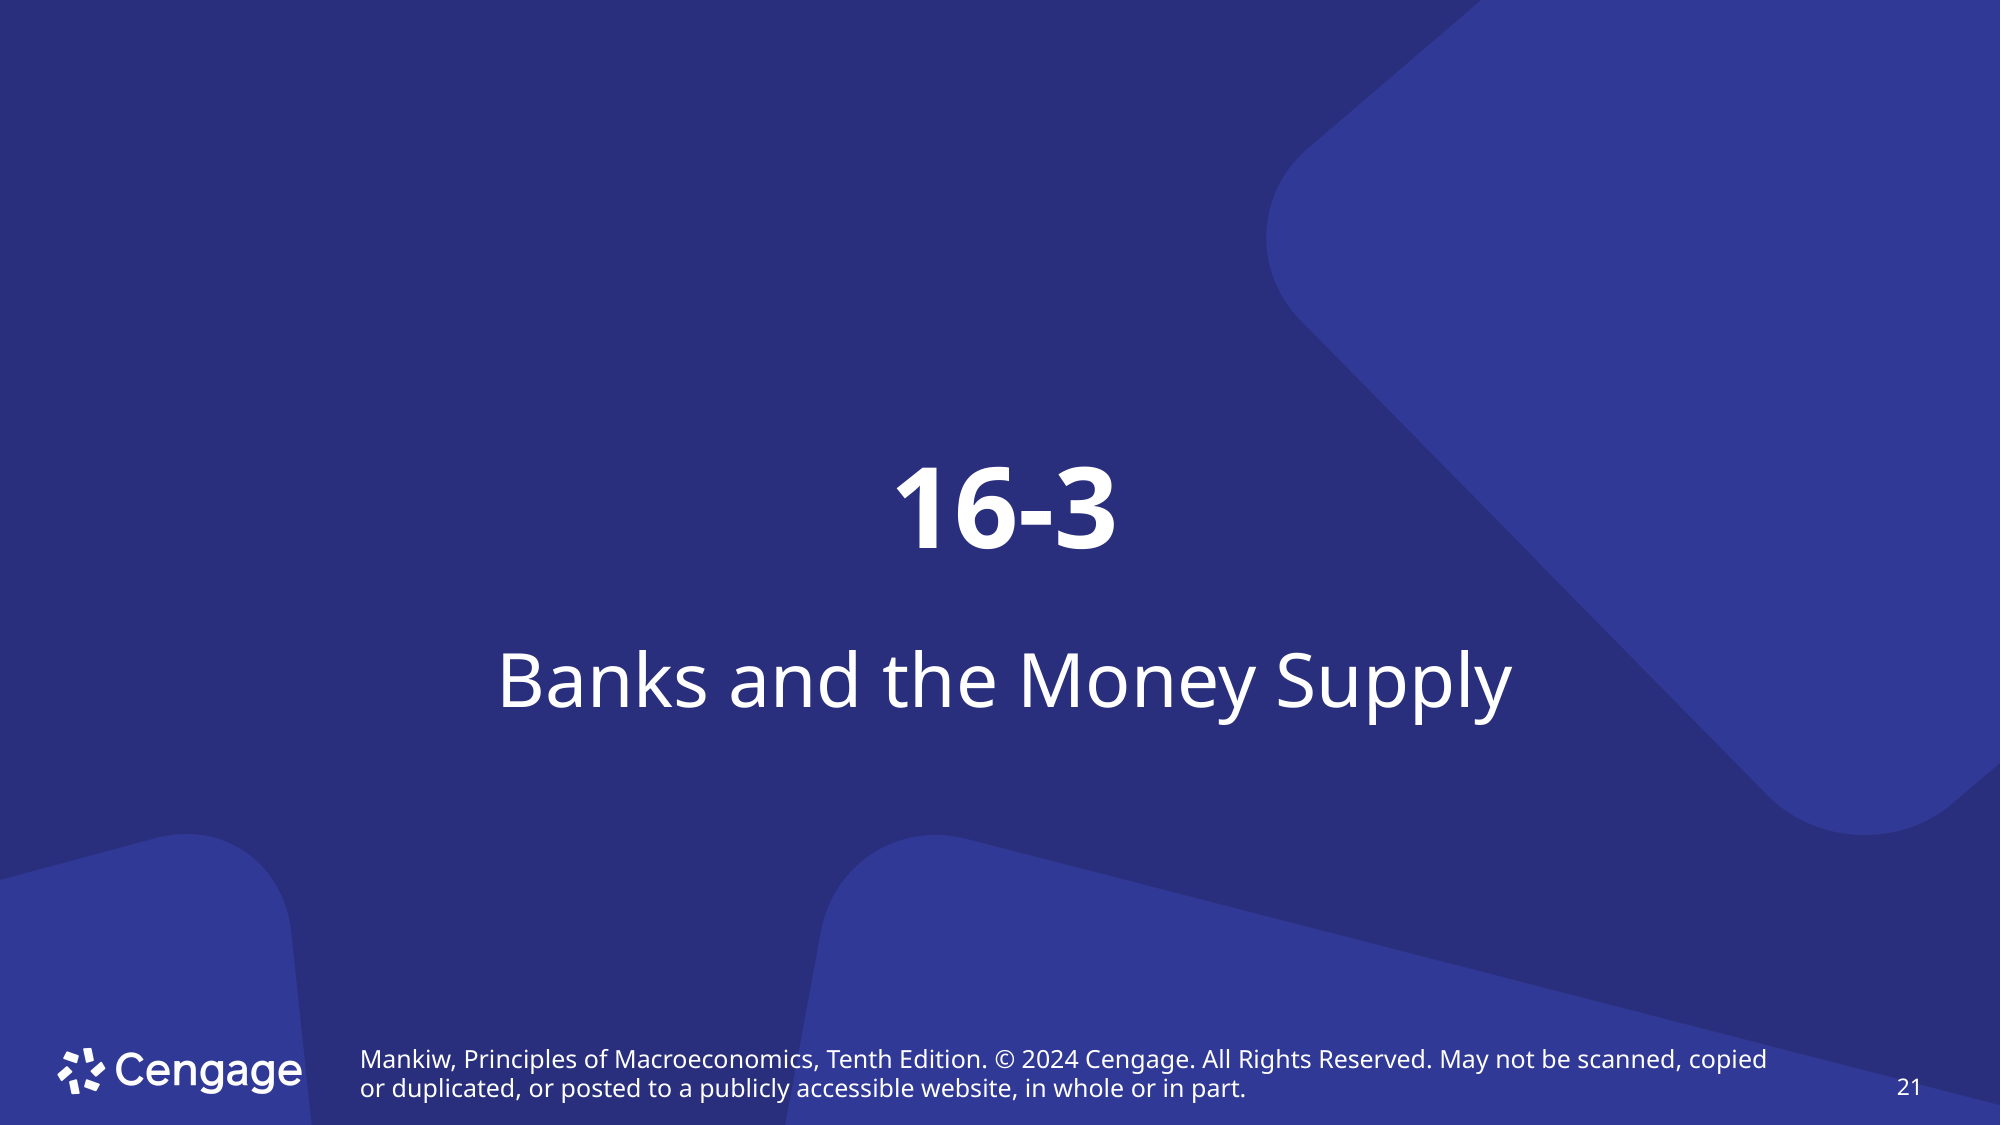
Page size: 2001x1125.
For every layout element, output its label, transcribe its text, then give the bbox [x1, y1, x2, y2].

title 16-3 [150, 189, 1860, 581]
subtitle Banks and the Money Supply [150, 624, 1860, 859]
picture [0, 0, 2000, 1125]
